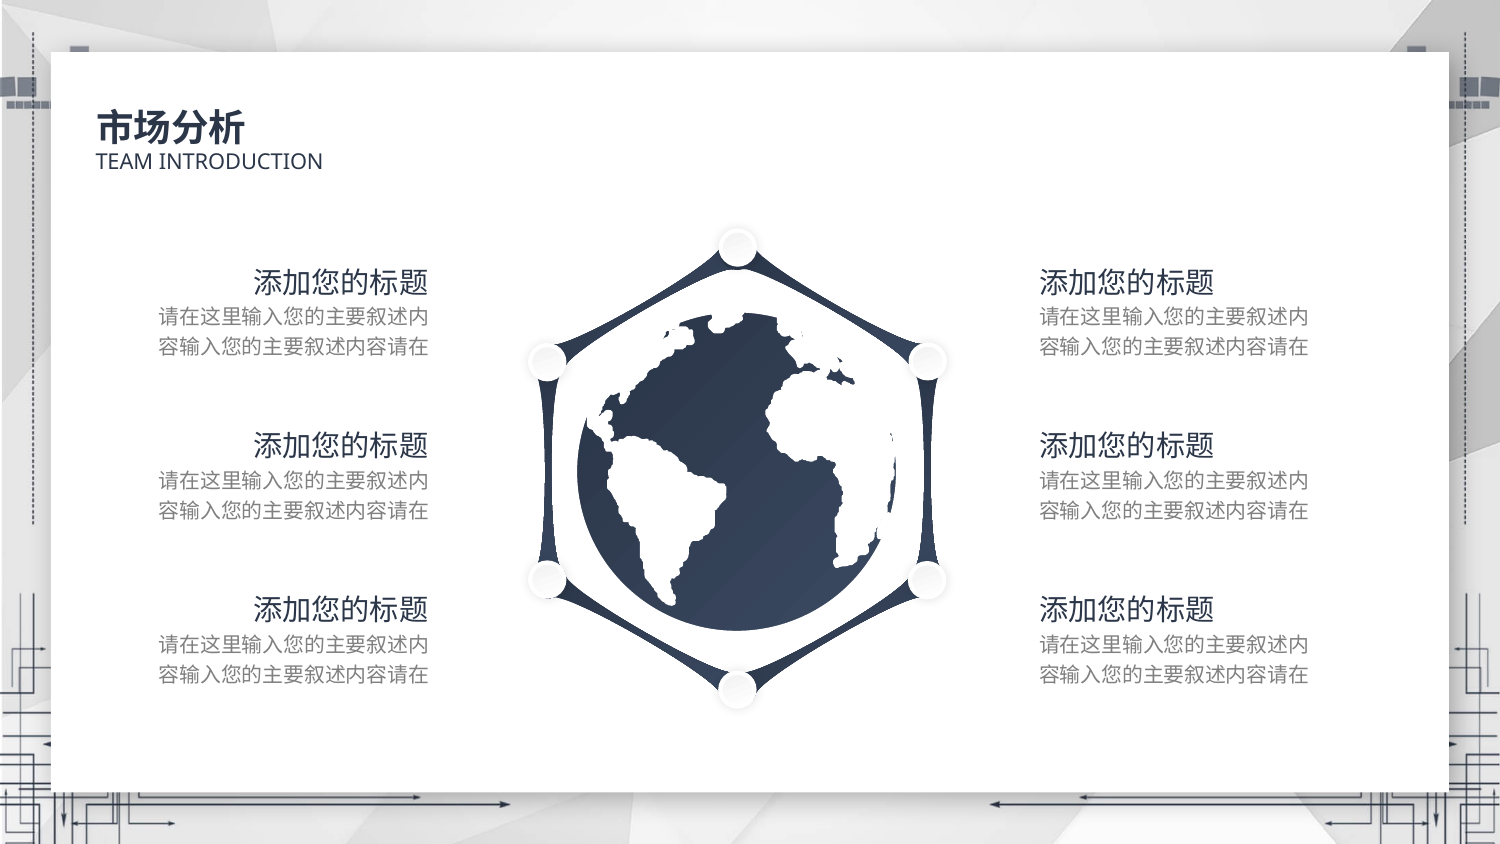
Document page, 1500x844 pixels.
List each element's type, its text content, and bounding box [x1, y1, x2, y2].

text_box 添加您的标题 请在这里输入您的主要叙述内容输入您的主要叙述内容请在 [1024, 249, 1329, 367]
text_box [95, 92, 340, 178]
text_box 添加您的标题 请在这里输入您的主要叙述内容输入您的主要叙述内容请在 [139, 576, 444, 694]
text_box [527, 230, 948, 708]
text_box 添加您的标题 请在这里输入您的主要叙述内容输入您的主要叙述内容请在 [139, 249, 444, 367]
text_box 添加您的标题 请在这里输入您的主要叙述内容输入您的主要叙述内容请在 [139, 413, 444, 530]
text_box 添加您的标题 请在这里输入您的主要叙述内容输入您的主要叙述内容请在 [1024, 576, 1329, 694]
picture [0, 0, 1500, 844]
text_box 添加您的标题 请在这里输入您的主要叙述内容输入您的主要叙述内容请在 [1024, 413, 1329, 530]
